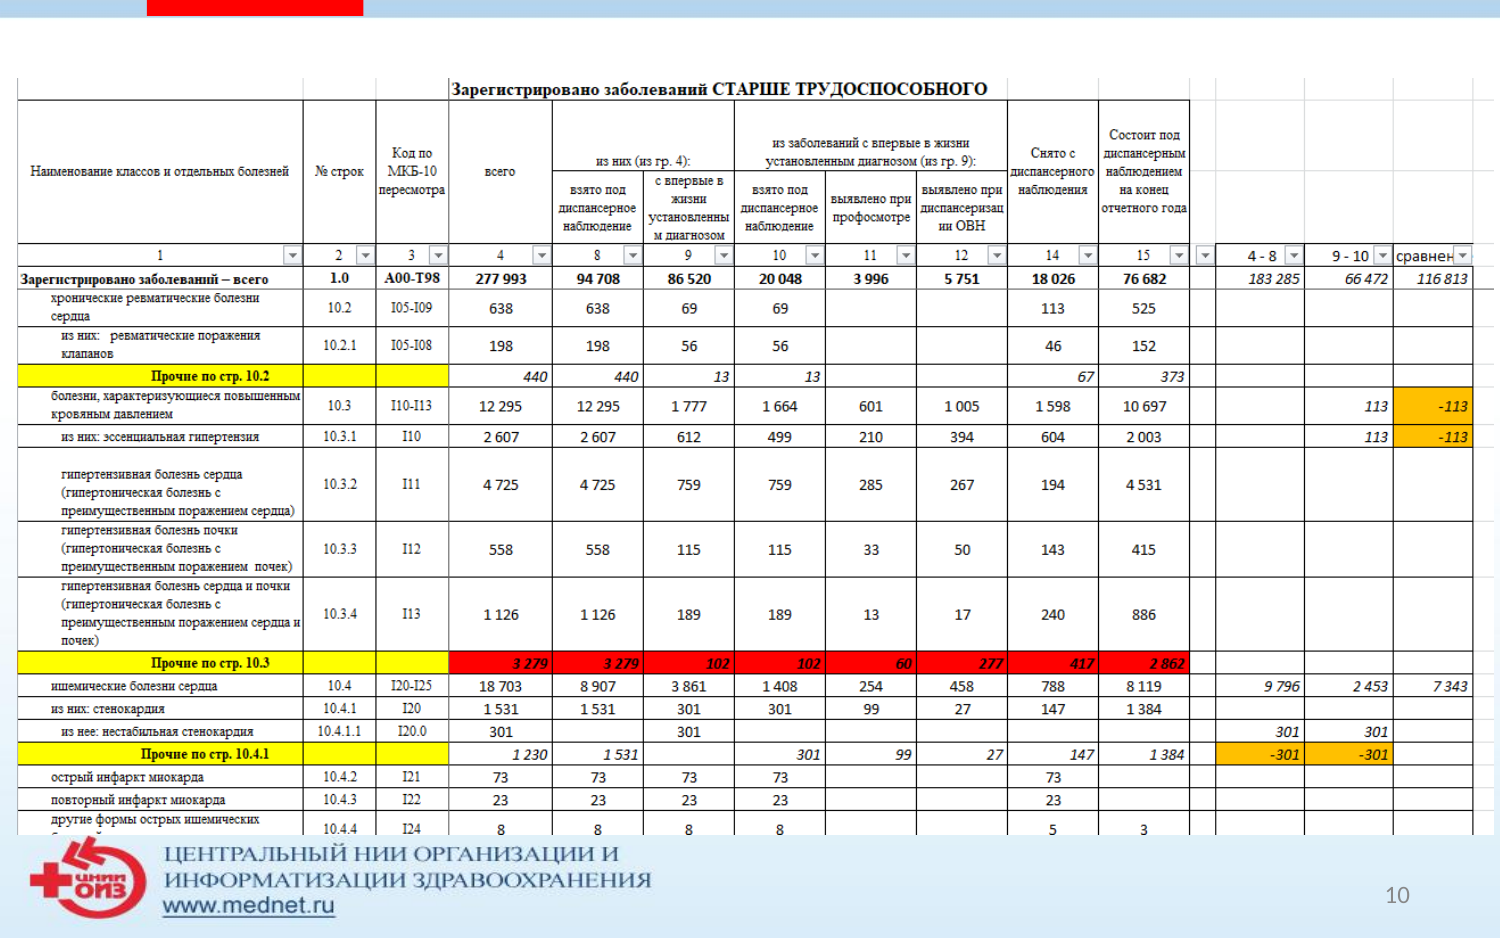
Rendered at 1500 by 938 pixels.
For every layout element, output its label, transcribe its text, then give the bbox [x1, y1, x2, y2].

text_box [145, 0, 365, 18]
picture [0, 0, 1500, 938]
slide_number 10 [1074, 868, 1425, 919]
